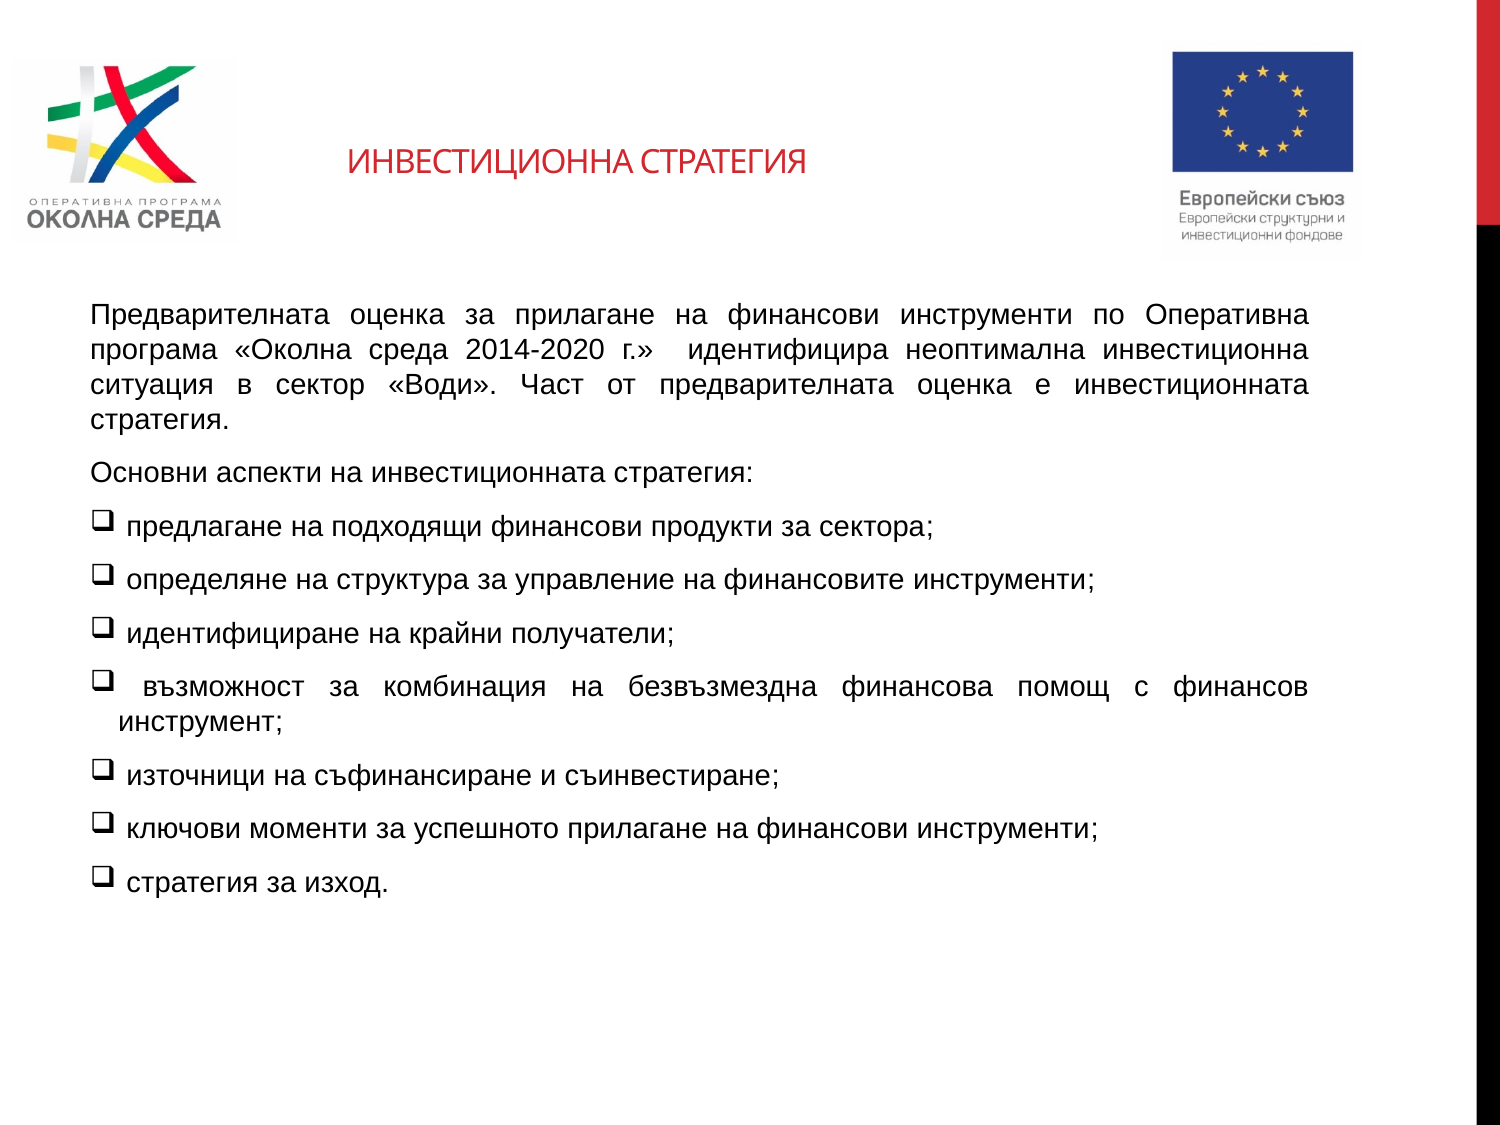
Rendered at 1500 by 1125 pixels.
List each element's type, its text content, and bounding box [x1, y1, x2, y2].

title инвестиционна стратегия [75, 25, 1325, 188]
picture [11, 58, 238, 244]
list Предварителната оценка за прилагане на финансови инструменти по Оперативна програма «Околна среда 2014-2020 г.» идентифицира неоптимална инвестиционна ситуация в сектор «Води». Част от предварителната оценка е инвестиционната стратегия. Основни аспекти на инвестиционната стратегия: предлагане на подходящи финансови продукти за сектора; определяне на структура за управление на финансовите инструменти; идентифициране на крайни получатели; възможност за комбинация на безвъзмездна финансова помощ с финансов инструмент; източници на съфинансиране и съинвестиране; ключови моменти за успешното прилагане на финансови инструменти; стратегия за изход. [75, 287, 1325, 1005]
picture [1161, 40, 1362, 261]
